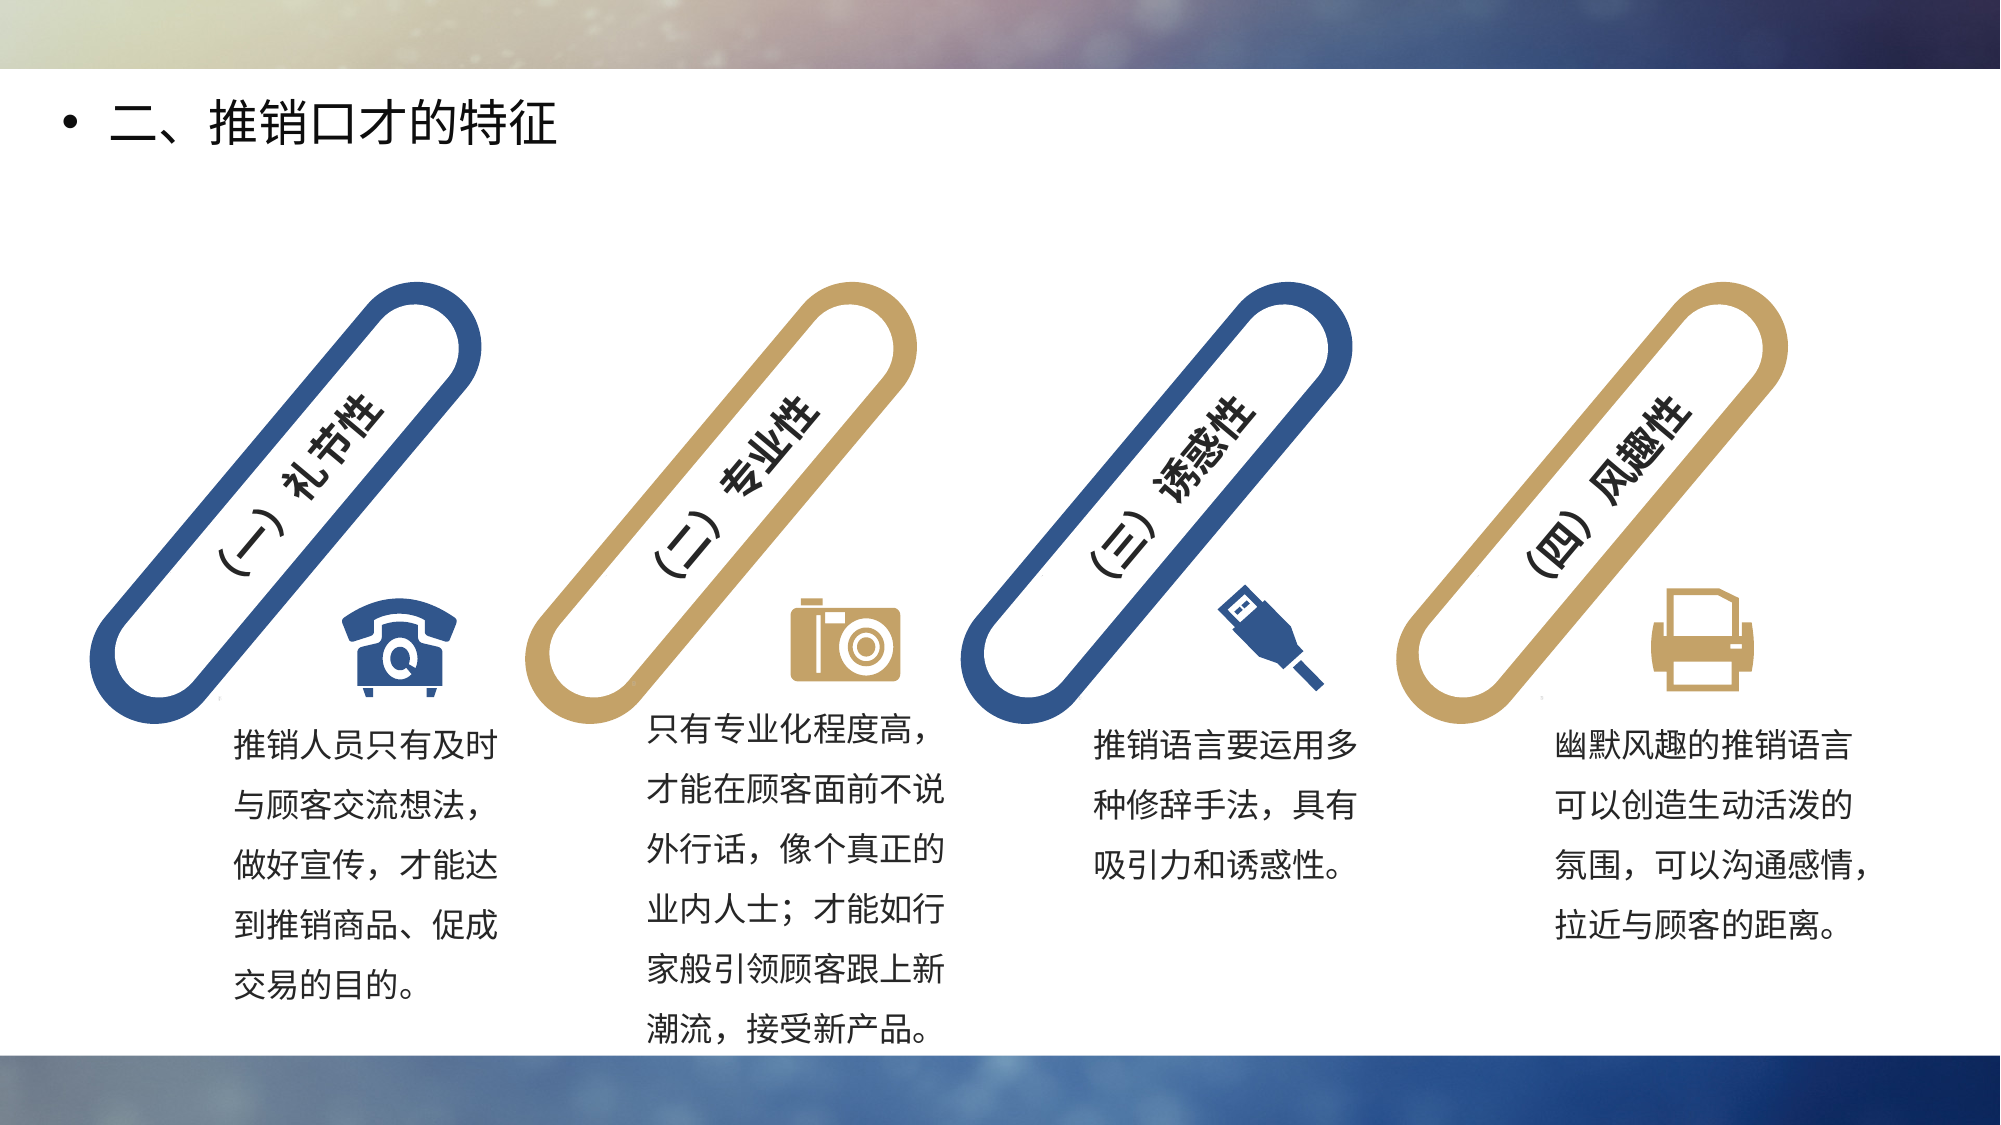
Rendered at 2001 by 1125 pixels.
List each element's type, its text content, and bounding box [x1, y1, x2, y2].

text_box [426, 688, 437, 698]
text_box [362, 688, 374, 698]
text_box [983, 303, 1330, 699]
text_box [1292, 660, 1325, 692]
text_box 只有专业化程度高，才能在顾客面前不说外行话，像个真正的业内人士；才能如行家般引领顾客跟上新潮流，接受新产品。 [632, 681, 989, 1056]
text_box [342, 598, 457, 642]
text_box [1417, 303, 1764, 699]
text_box [1651, 588, 1754, 692]
text_box [88, 280, 483, 725]
text_box （四）风趣性 [1476, 324, 1747, 625]
text_box （三）诱惑性 [1040, 324, 1311, 625]
text_box 推销语言要运用多种修辞手法，具有吸引力和诱惑性。 [1078, 697, 1389, 892]
text_box （二）专业性 [604, 324, 875, 625]
picture [0, 1056, 2000, 1125]
text_box [1217, 584, 1304, 670]
text_box [113, 303, 460, 699]
text_box [790, 607, 901, 682]
text_box [800, 598, 823, 606]
text_box [357, 621, 443, 686]
text_box [959, 280, 1354, 725]
text_box [524, 280, 918, 725]
text_box 推销人员只有及时与顾客交流想法，做好宣传，才能达到推销商品、促成交易的目的。 [218, 697, 517, 1012]
text_box （一）礼节性 [168, 321, 439, 623]
text_box [548, 303, 895, 699]
text_box 幽默风趣的推销语言可以创造生动活泼的氛围，可以沟通感情，拉近与顾客的距离。 [1540, 697, 1886, 952]
text_box [1395, 280, 1790, 725]
text_box 二、推销口才的特征 [46, 84, 669, 160]
picture [0, 0, 2000, 69]
